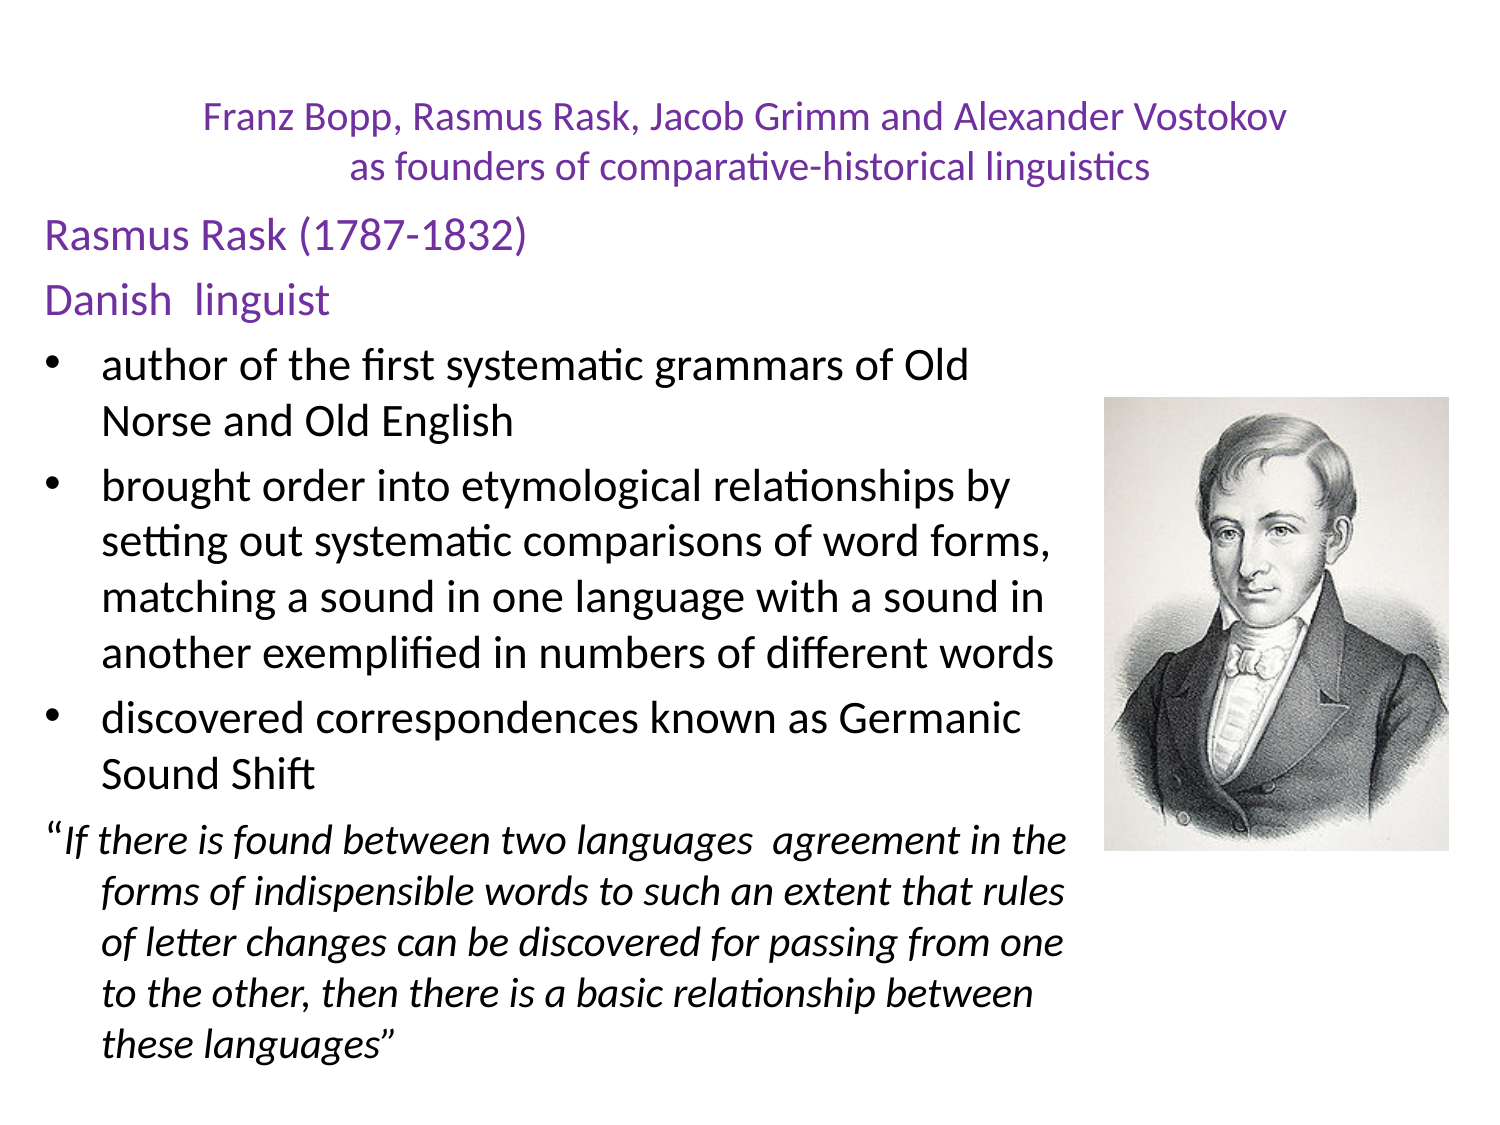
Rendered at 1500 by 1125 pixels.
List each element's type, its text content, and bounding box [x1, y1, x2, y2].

list Rasmus Rask (1787-1832) Danish linguist author of the first systematic grammars of Old Norse and Old English brought order into etymological relationships by setting out systematic comparisons of word forms, matching a sound in one language with a sound in another exemplified in numbers of different words discovered correspondences known as Germanic Sound Shift “If there is found between two languages agreement in the forms of indispensible words to such an extent that rules of letter changes can be discovered for passing from one to the other, then there is a basic relationship between these languages” [29, 196, 1093, 1083]
picture [1104, 396, 1449, 851]
title Franz Bopp, Rasmus Rask, Jacob Grimm and Alexander Vostokov as founders of comparative-historical linguistics [75, 45, 1425, 233]
